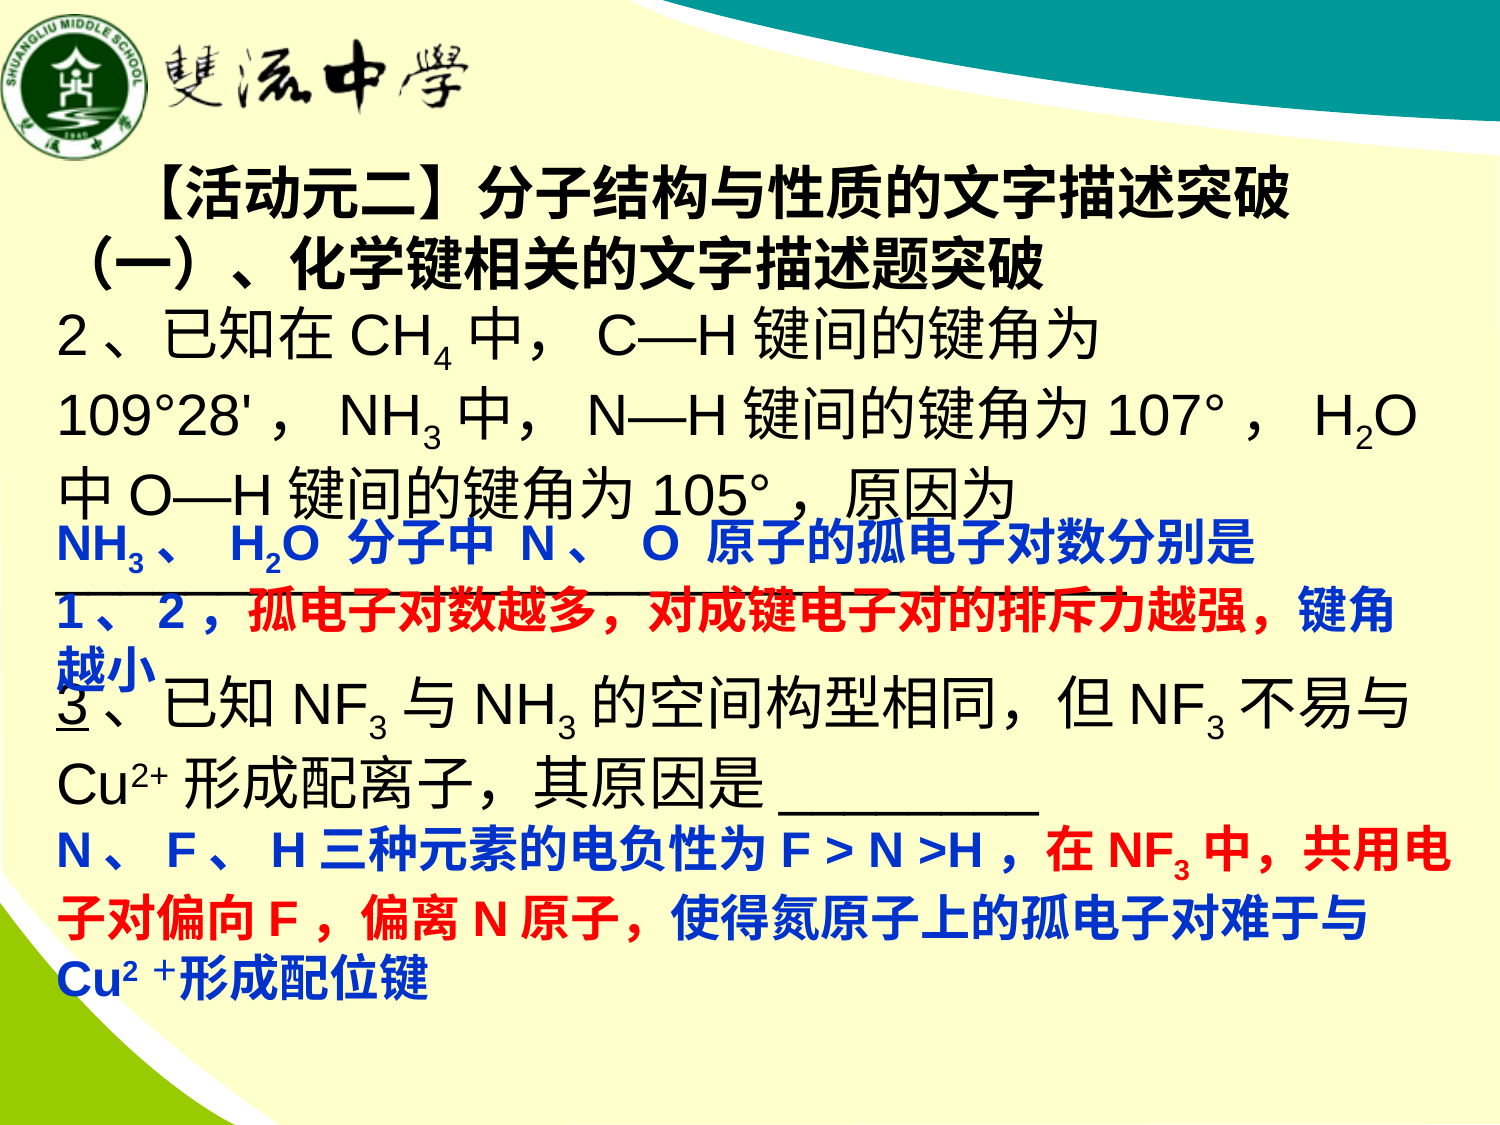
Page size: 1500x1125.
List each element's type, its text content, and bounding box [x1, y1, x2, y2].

text_box 【活动元二】分子结构与性质的文字描述突破 [112, 149, 1471, 234]
text_box NH3、 H2O 分子中 N、 O 原子的孤电子对数分别是 1、2，孤电子对数越多，对成键电子对的排斥力越强，键角越小 [41, 503, 1436, 707]
picture [159, 21, 491, 138]
text_box （一）、化学键相关的文字描述题突破 2、已知在CH4中，C—H键间的键角为109°28'，NH3中，N—H键间的键角为107°，H2O中O—H键间的键角为105°，原因为_________________________________ 3、已知NF3与NH3的空间构型相同，但NF3不易与Cu2+形成配离子，其原因是________ [41, 219, 1500, 824]
text_box N、F、H三种元素的电负性为F > N >H，在NF3中，共用电子对偏向F，偏离N原子，使得氮原子上的孤电子对难于与Cu2＋形成配位键 [41, 810, 1471, 1014]
picture [0, 14, 148, 161]
